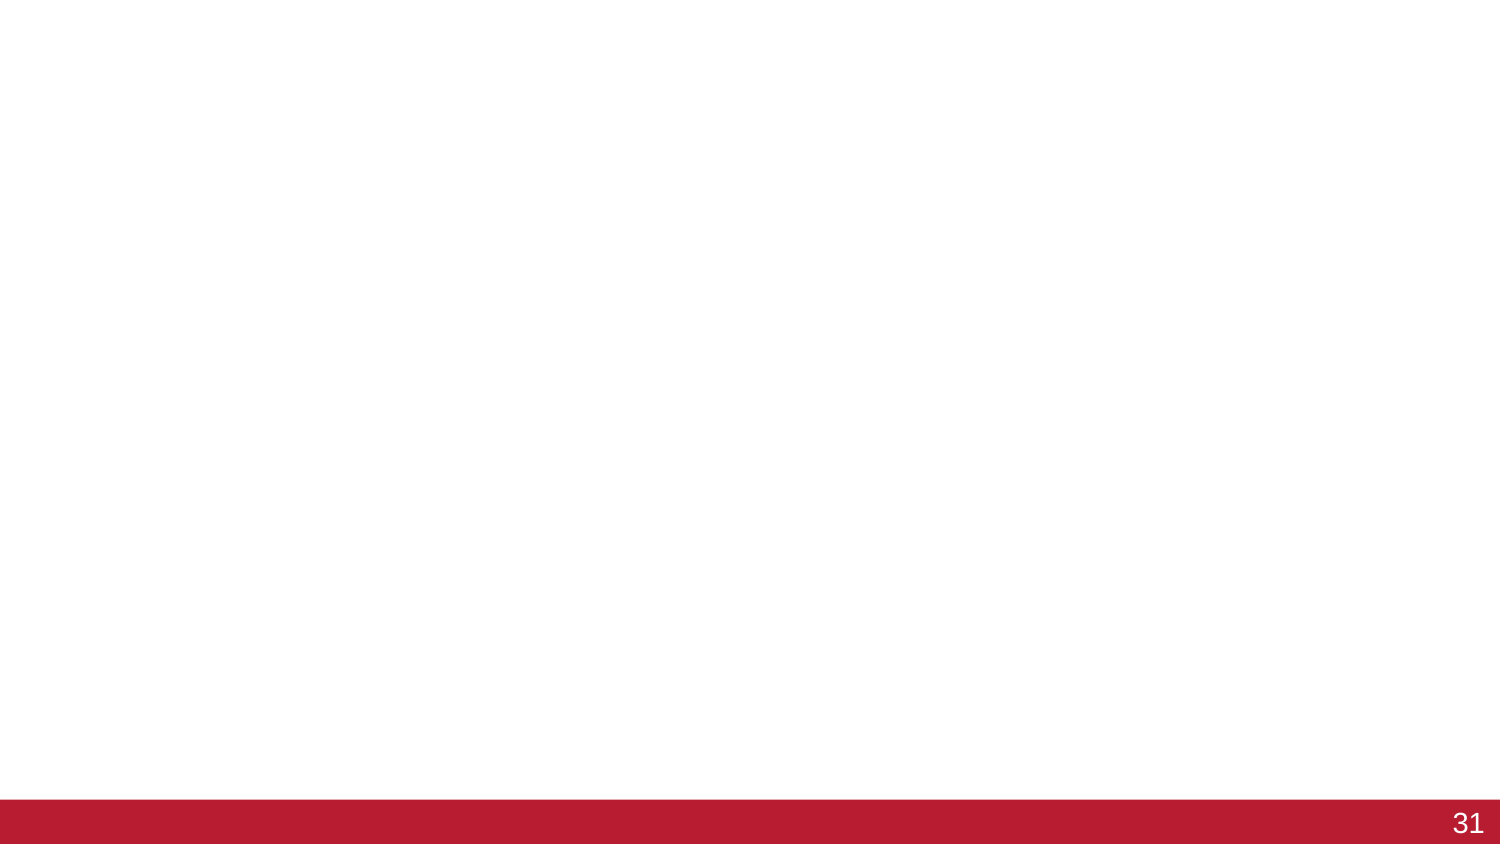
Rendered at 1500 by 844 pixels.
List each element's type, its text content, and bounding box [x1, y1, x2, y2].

slide_number 31 [1416, 809, 1500, 844]
